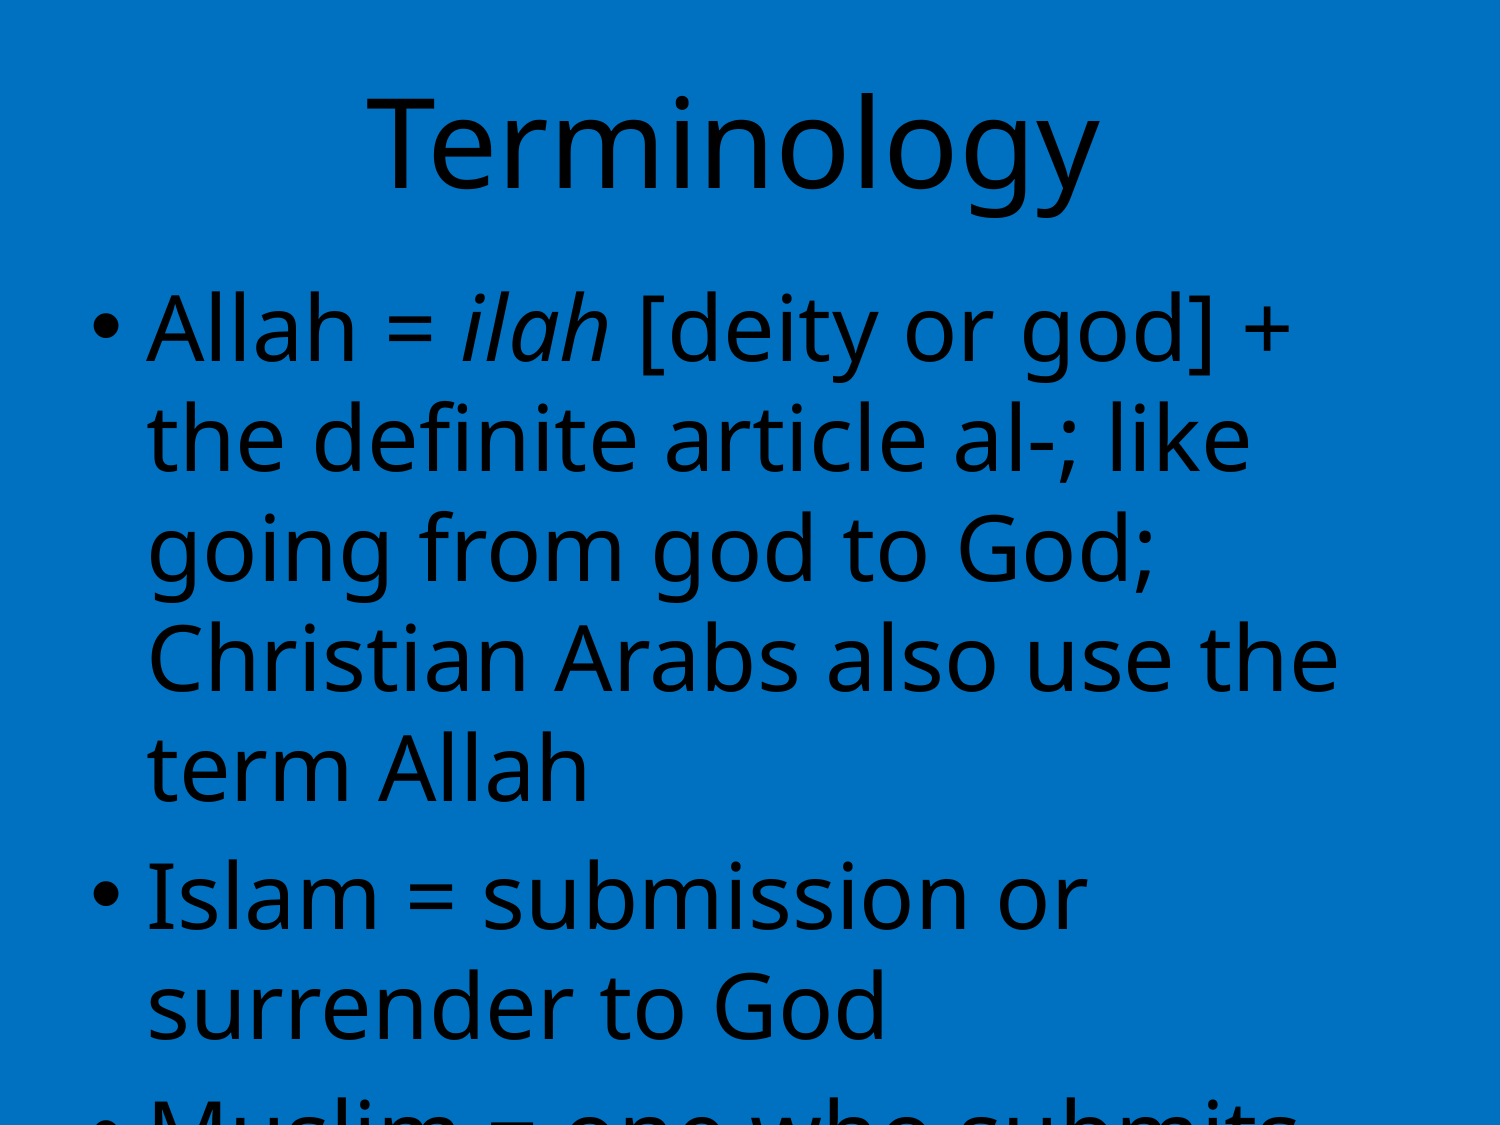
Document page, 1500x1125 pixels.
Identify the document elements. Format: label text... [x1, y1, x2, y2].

title Terminology [75, 45, 1425, 233]
list Allah = ilah [deity or god] + the definite article al-; like going from god to God; Christian Arabs also use the term Allah Islam = submission or surrender to God Muslim = one who submits to God [75, 262, 1425, 1005]
